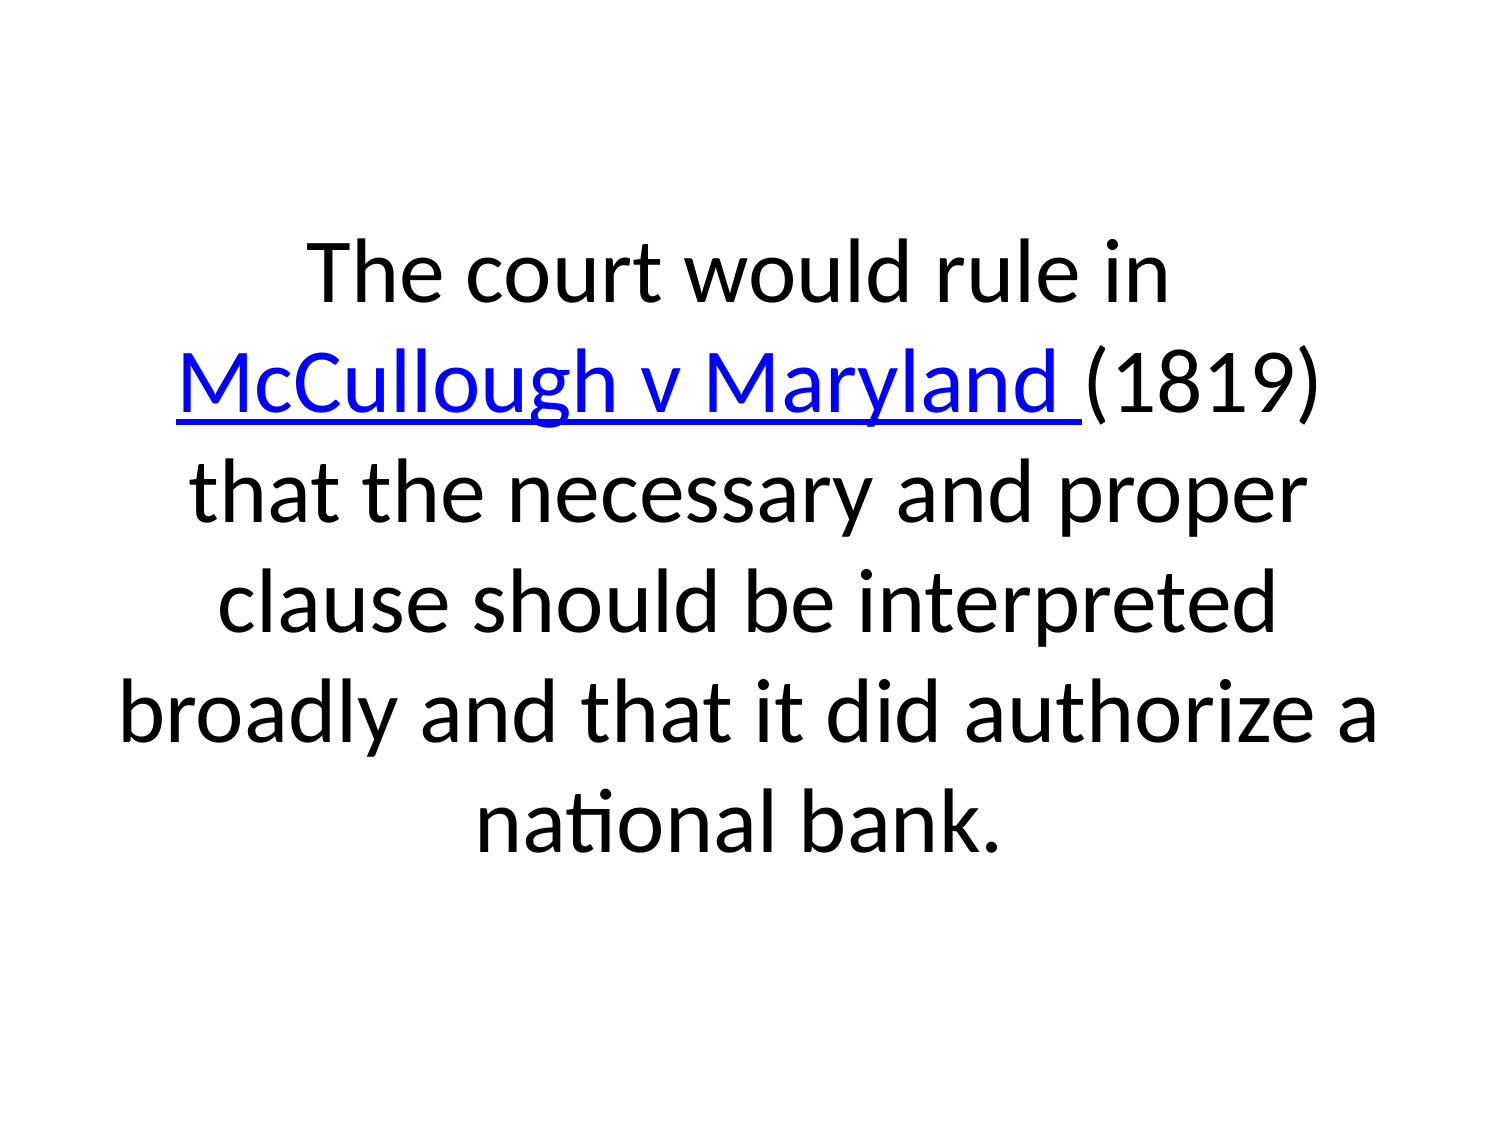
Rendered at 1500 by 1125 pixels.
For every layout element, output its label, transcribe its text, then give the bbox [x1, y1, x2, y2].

title The court would rule in McCullough v Maryland (1819) that the necessary and proper clause should be interpreted broadly and that it did authorize a national bank. [75, 45, 1425, 1038]
